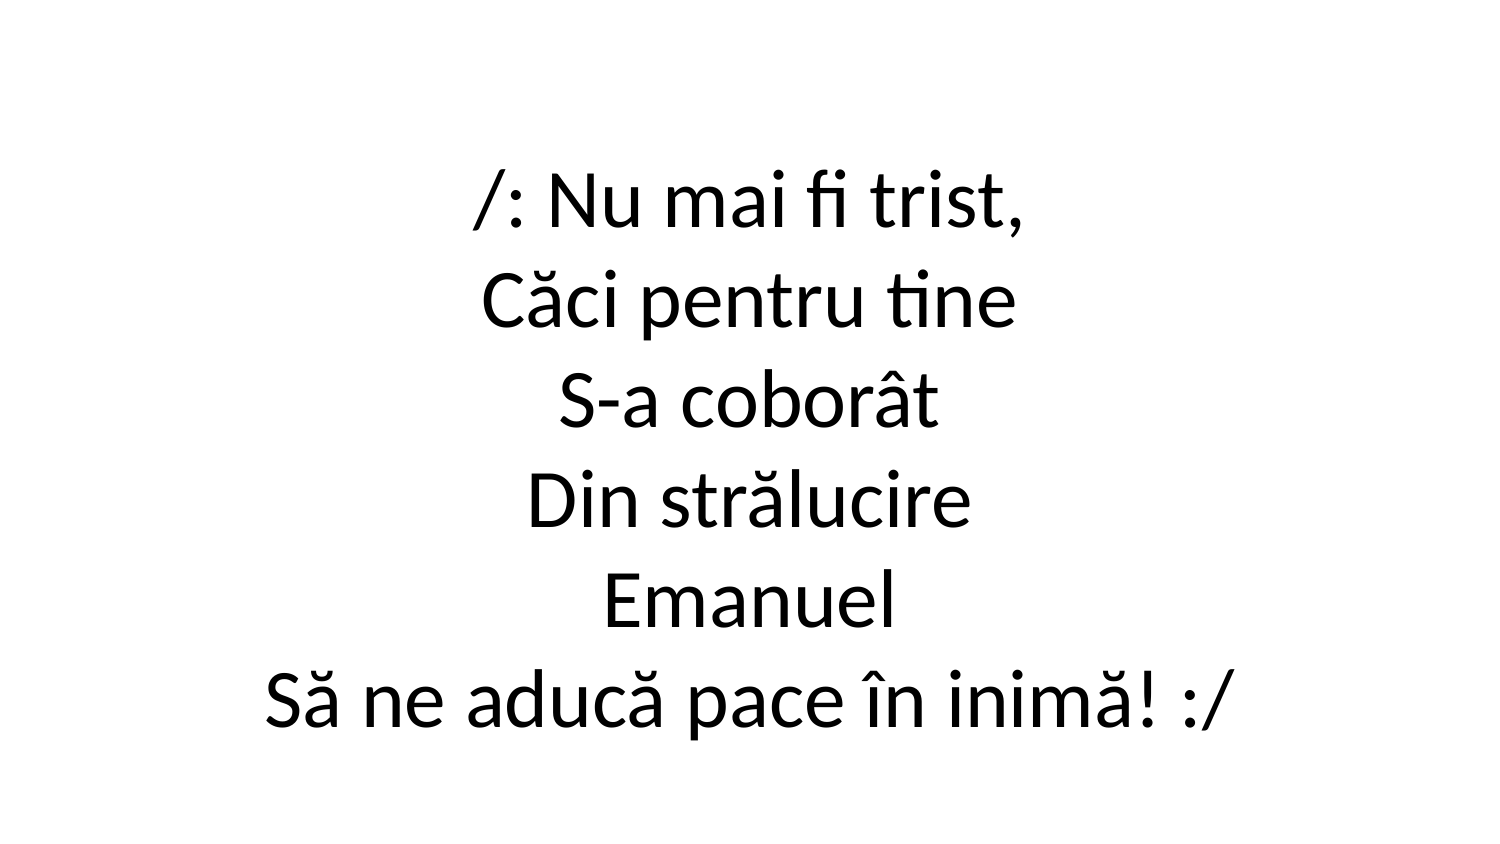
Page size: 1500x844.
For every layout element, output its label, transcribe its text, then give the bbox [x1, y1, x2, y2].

text_box /: Nu mai fi trist, Căci pentru tine S-a coborât Din strălucire Emanuel Să ne aducă pace în inimă! :/ [249, 92, 1251, 752]
